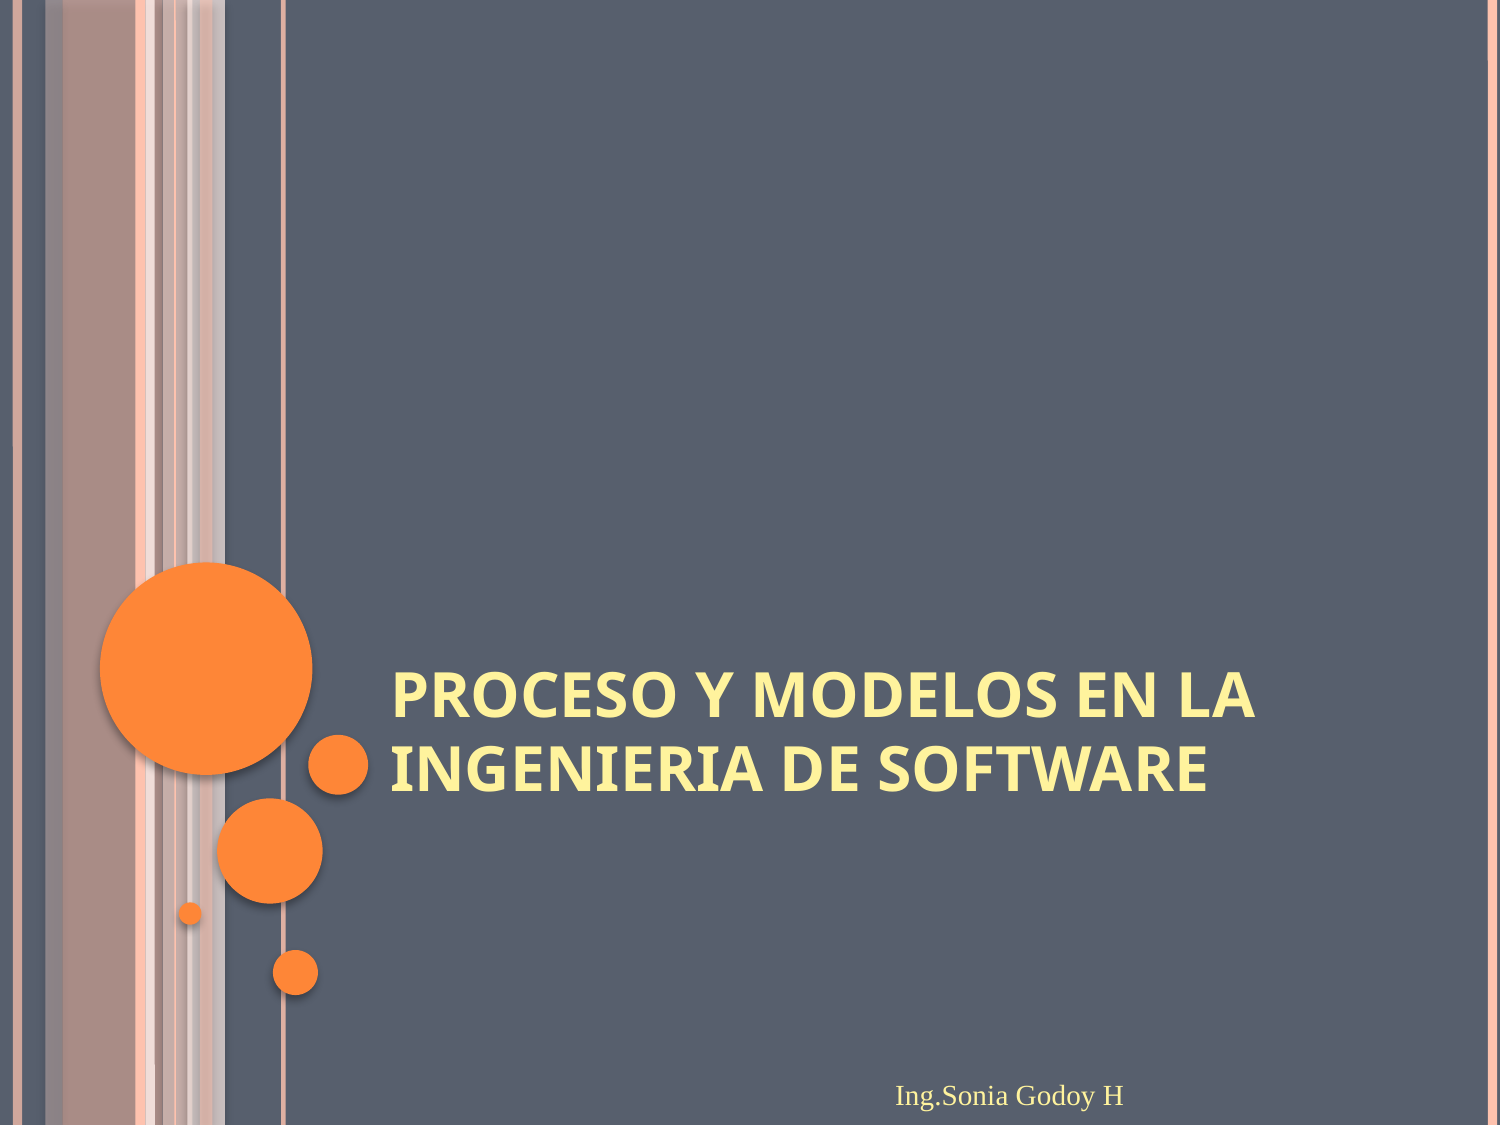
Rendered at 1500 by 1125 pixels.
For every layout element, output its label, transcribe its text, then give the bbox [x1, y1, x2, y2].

title PROCESO Y MODELOS EN LA INGENIERIA DE SOFTWARE [375, 474, 1388, 812]
footer Ing.Sonia Godoy H [539, 1061, 1139, 1125]
